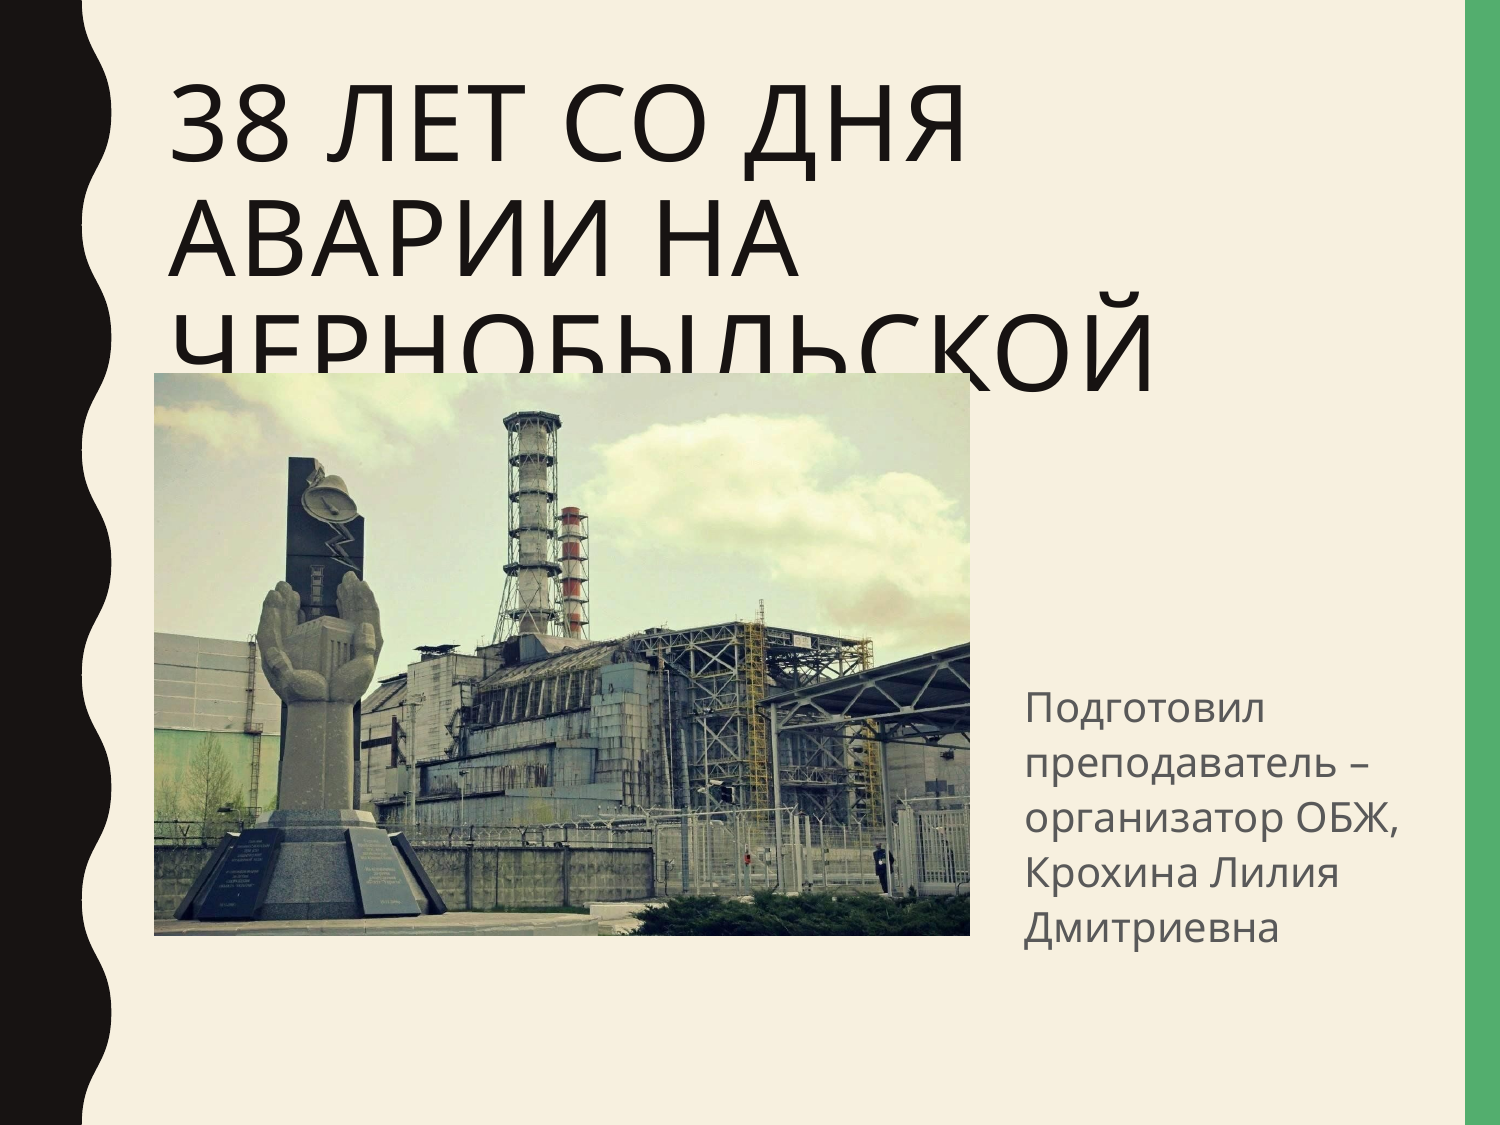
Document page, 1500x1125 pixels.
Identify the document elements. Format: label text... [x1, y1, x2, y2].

picture [153, 373, 970, 936]
title 38 лет со дня аварии на Чернобыльской АЭС [154, 62, 1407, 308]
list Подготовил преподаватель – организатор ОБЖ, Крохина Лилия Дмитриевна [1009, 668, 1454, 965]
